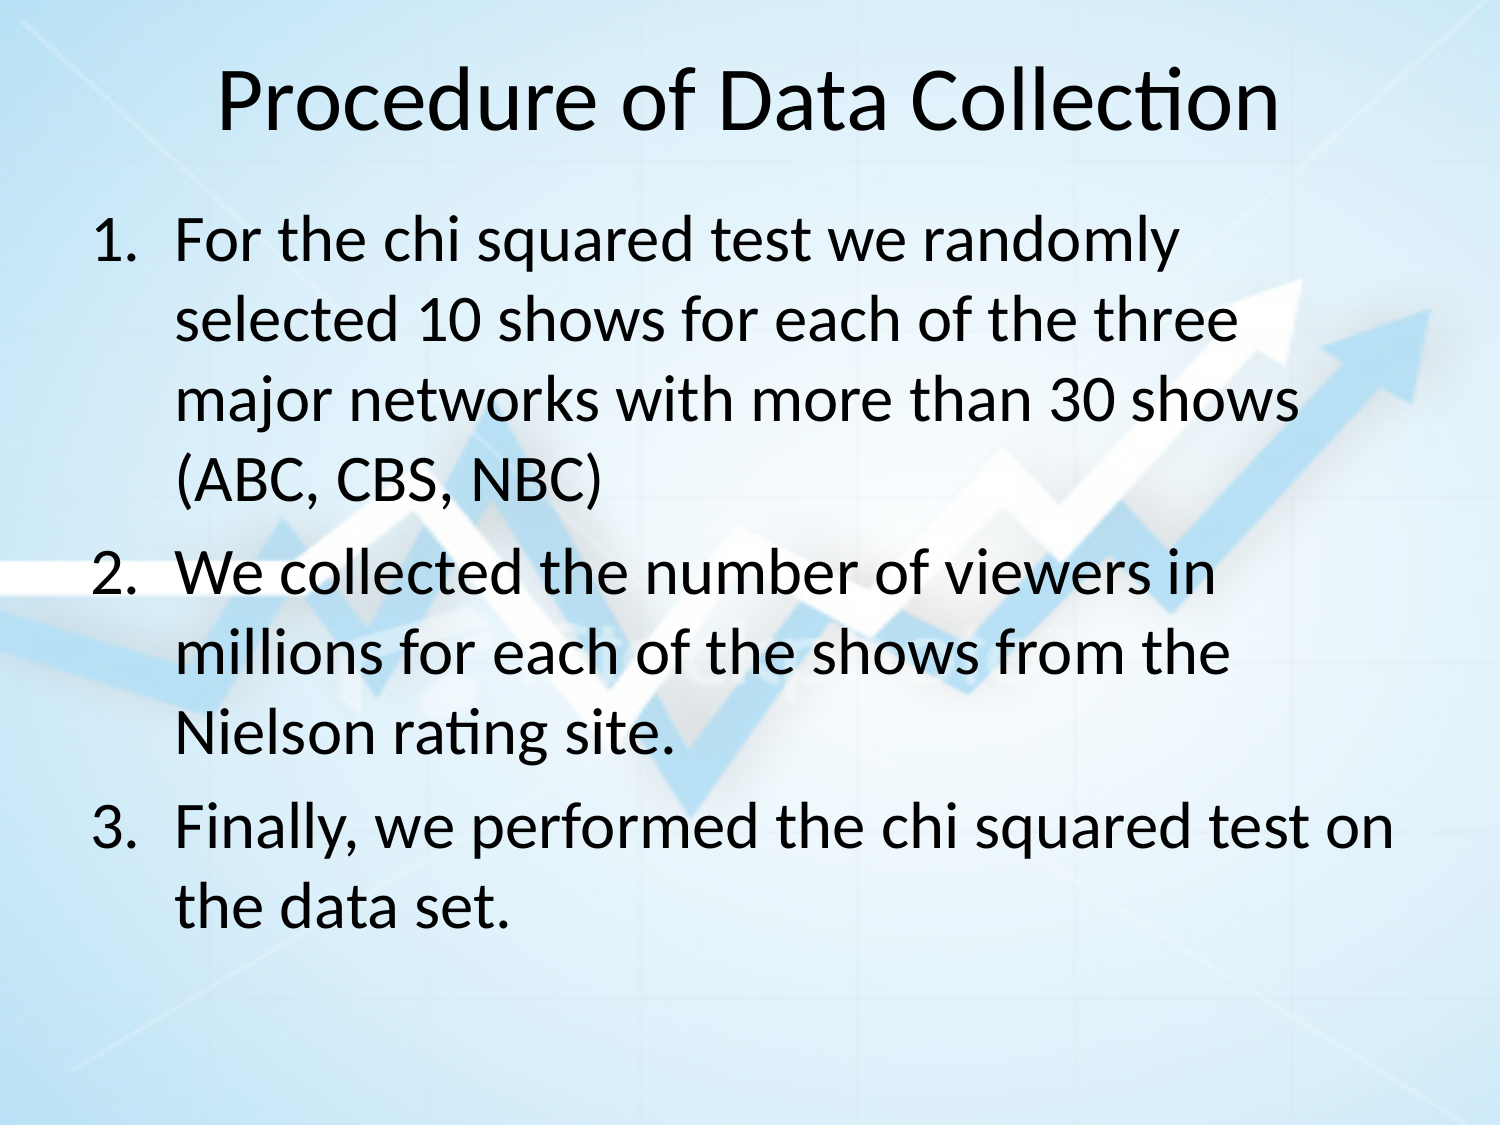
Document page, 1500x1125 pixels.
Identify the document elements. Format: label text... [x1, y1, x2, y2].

list For the chi squared test we randomly selected 10 shows for each of the three major networks with more than 30 shows (ABC, CBS, NBC) We collected the number of viewers in millions for each of the shows from the Nielson rating site. Finally, we performed the chi squared test on the data set. [74, 187, 1426, 931]
title Procedure of Data Collection [74, 0, 1426, 187]
